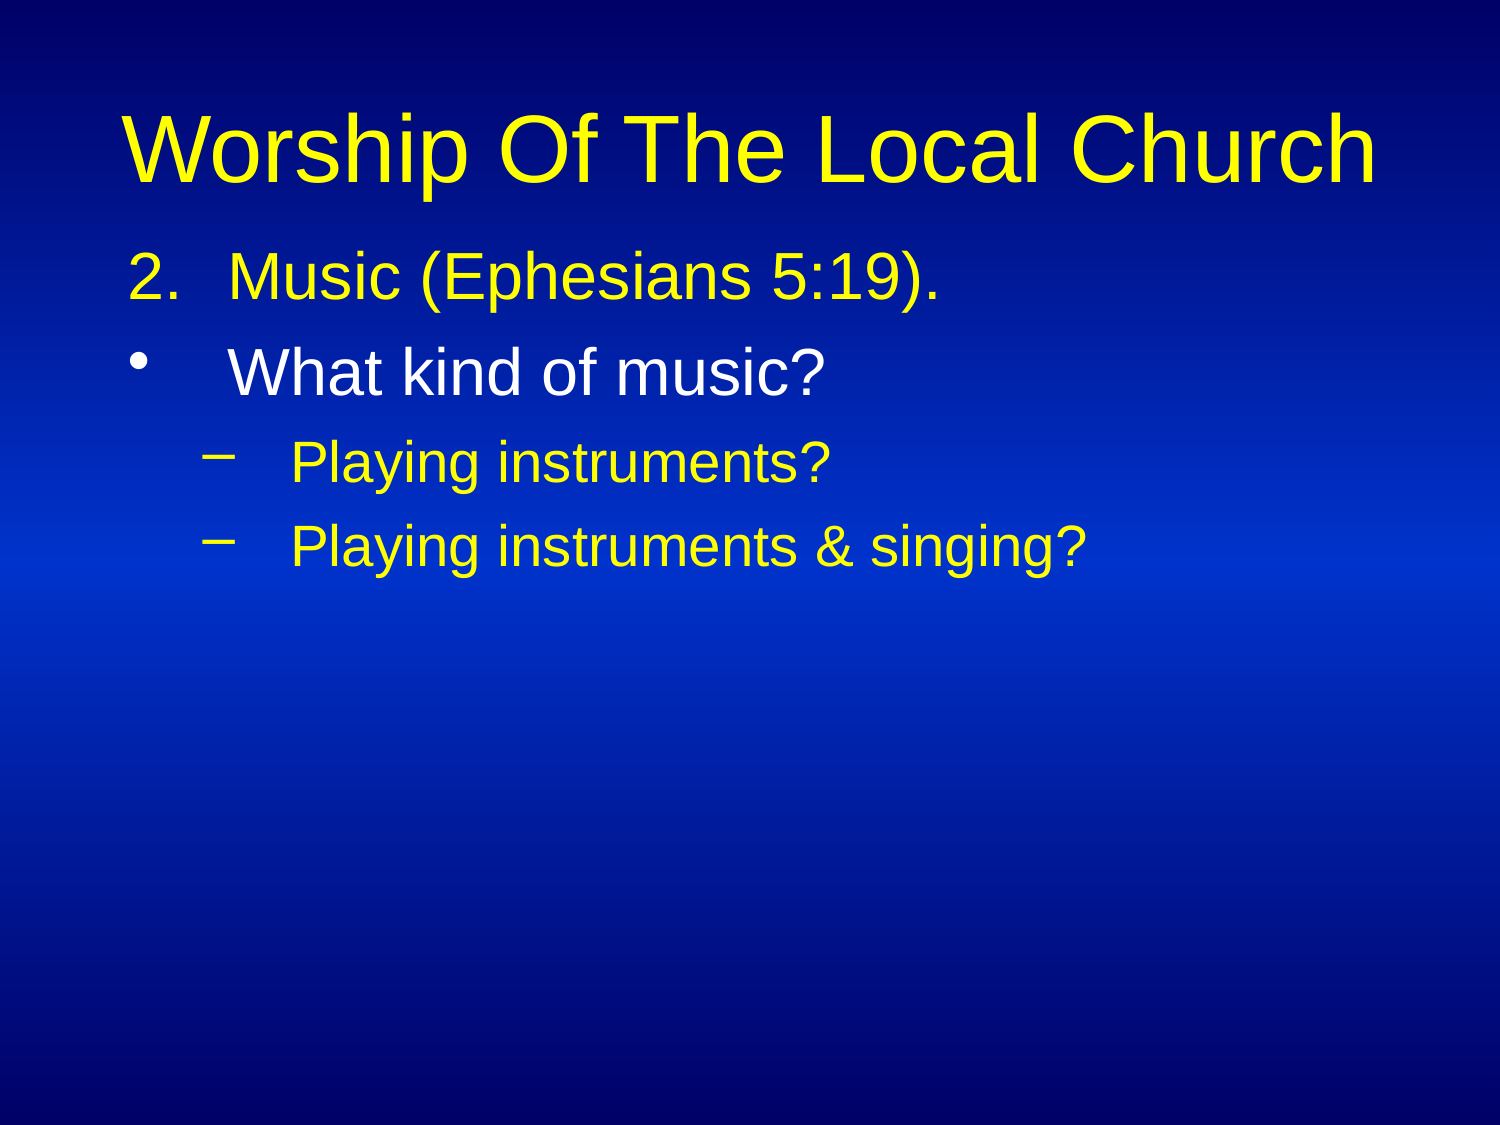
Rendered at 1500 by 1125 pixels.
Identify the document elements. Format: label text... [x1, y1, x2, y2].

title Worship Of The Local Church [37, 50, 1463, 238]
list Music (Ephesians 5:19). What kind of music? Playing instruments? Playing instruments & singing? [112, 224, 1463, 1125]
